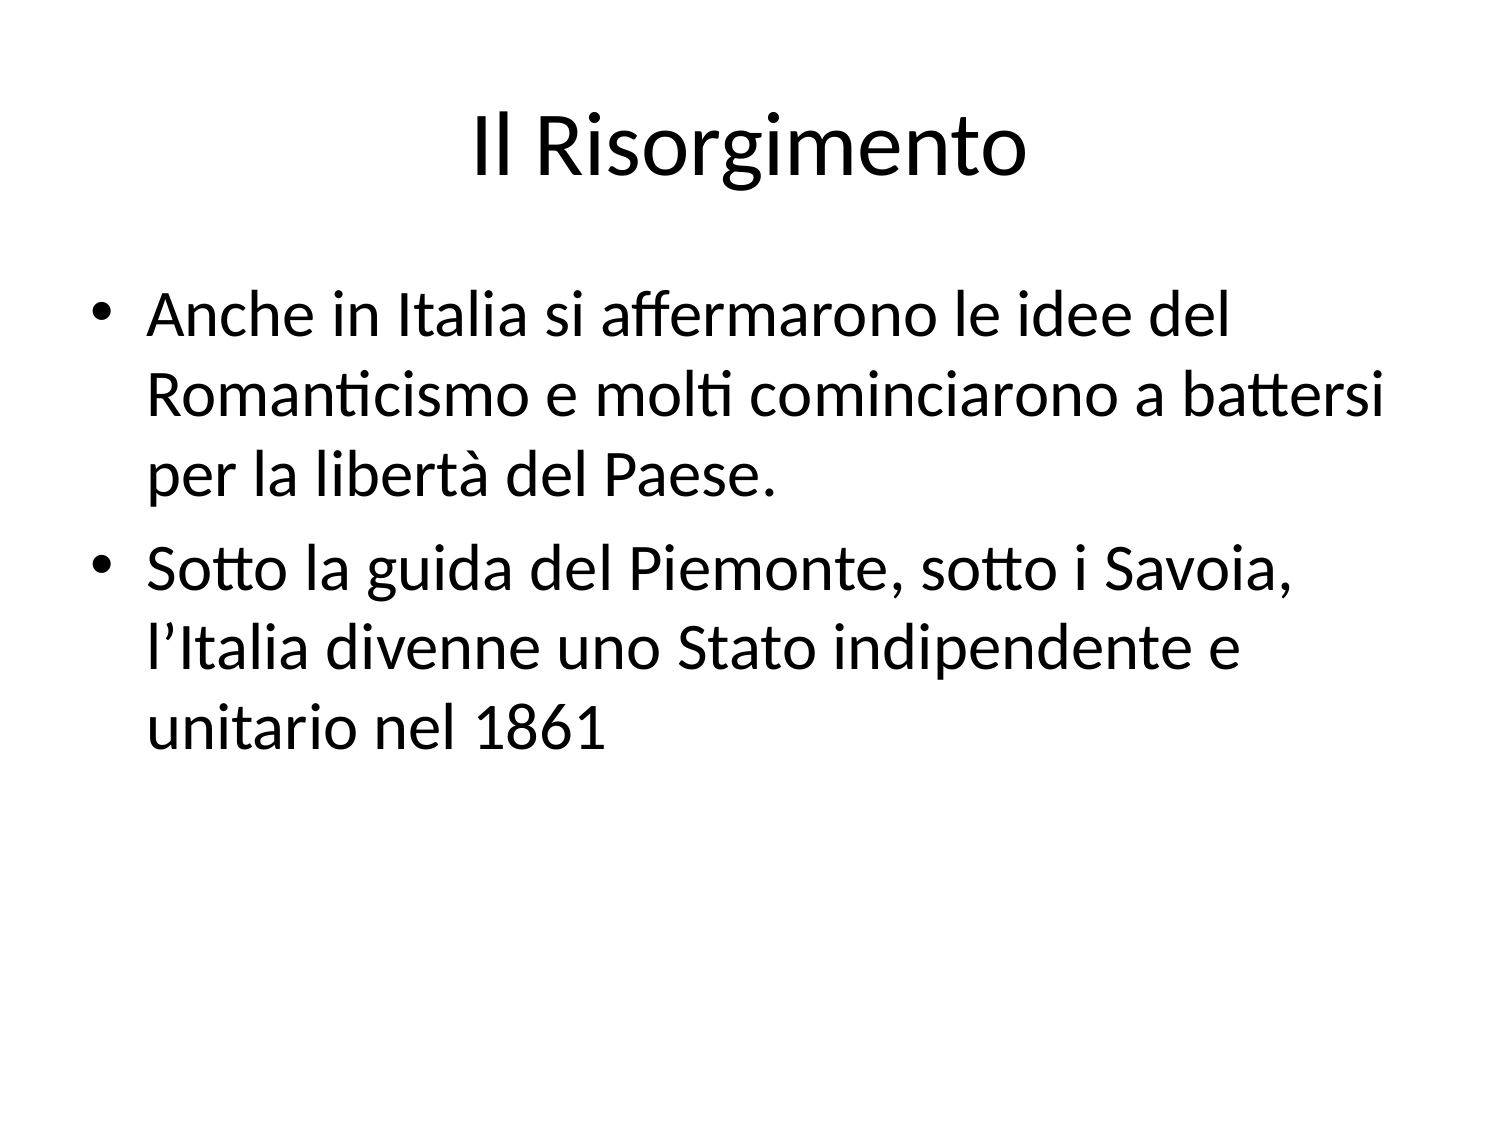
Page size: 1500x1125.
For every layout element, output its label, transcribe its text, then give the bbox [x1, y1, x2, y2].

title Il Risorgimento [75, 45, 1425, 233]
list Anche in Italia si affermarono le idee del Romanticismo e molti cominciarono a battersi per la libertà del Paese. Sotto la guida del Piemonte, sotto i Savoia, l’Italia divenne uno Stato indipendente e unitario nel 1861 [75, 262, 1425, 1005]
